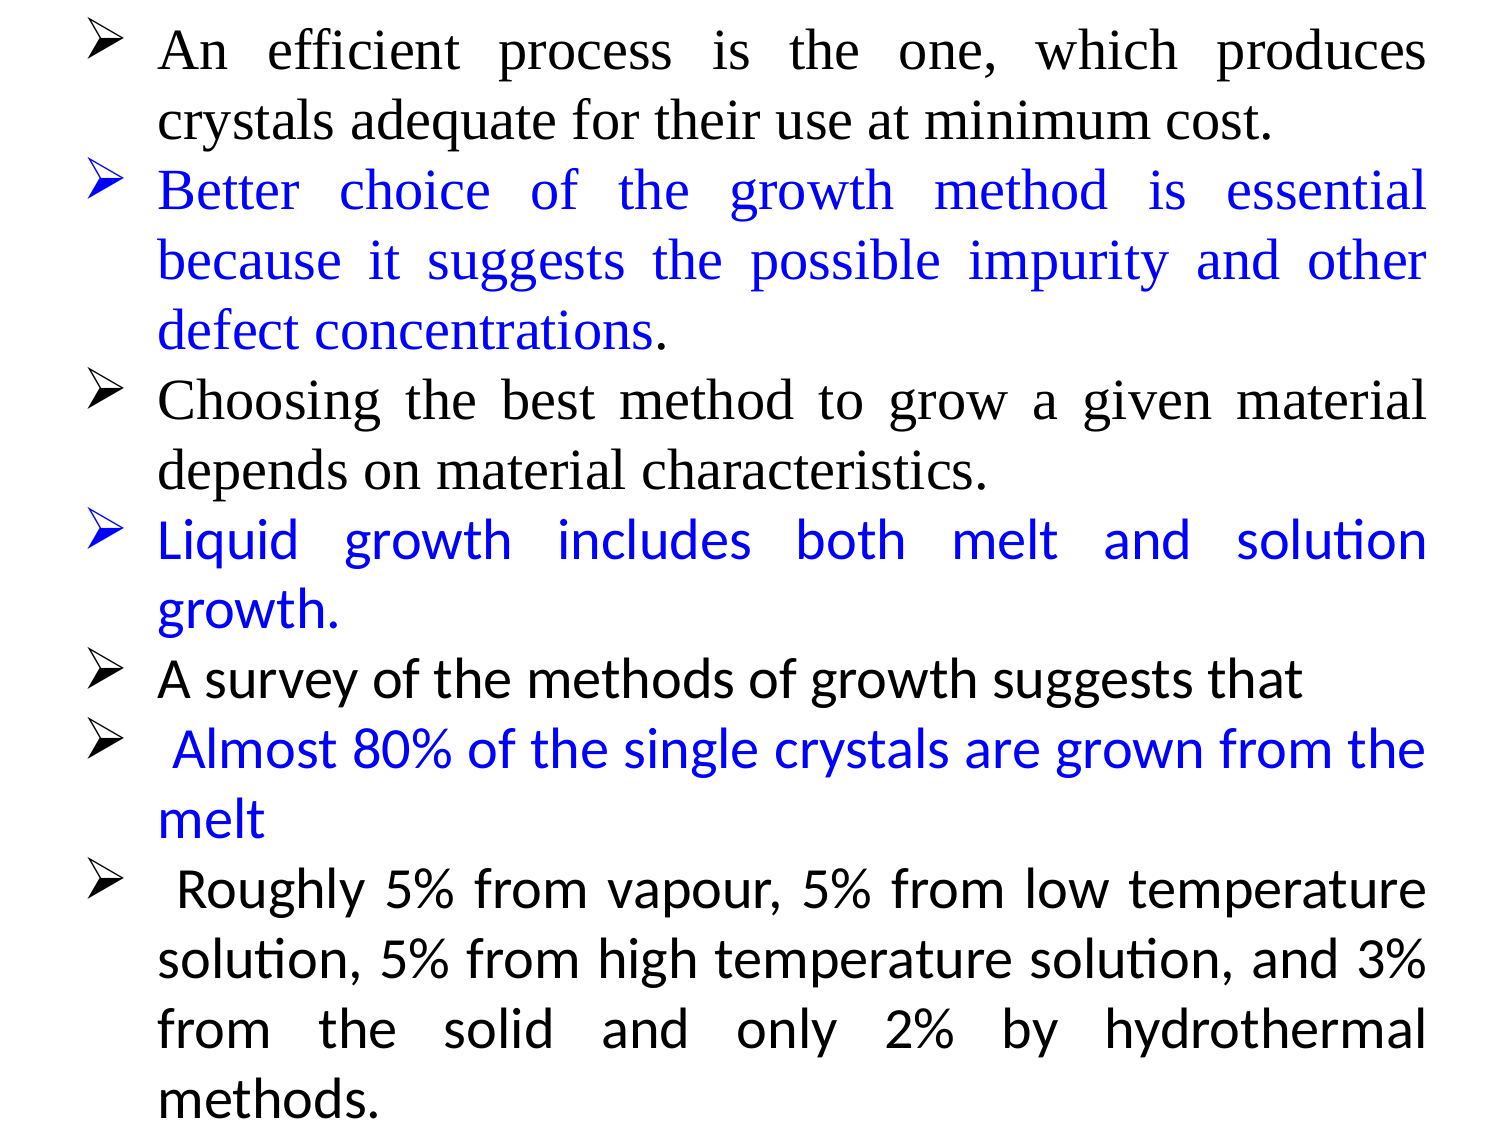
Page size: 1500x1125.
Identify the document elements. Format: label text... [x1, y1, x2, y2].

text_box An efficient process is the one, which produces crystals adequate for their use at minimum cost. Better choice of the growth method is essential because it suggests the possible impurity and other defect concentrations. Choosing the best method to grow a given material depends on material characteristics. Liquid growth includes both melt and solution growth. A survey of the methods of growth suggests that Almost 80% of the single crystals are grown from the melt Roughly 5% from vapour, 5% from low temperature solution, 5% from high temperature solution, and 3% from the solid and only 2% by hydrothermal methods. [67, 3, 1443, 1125]
